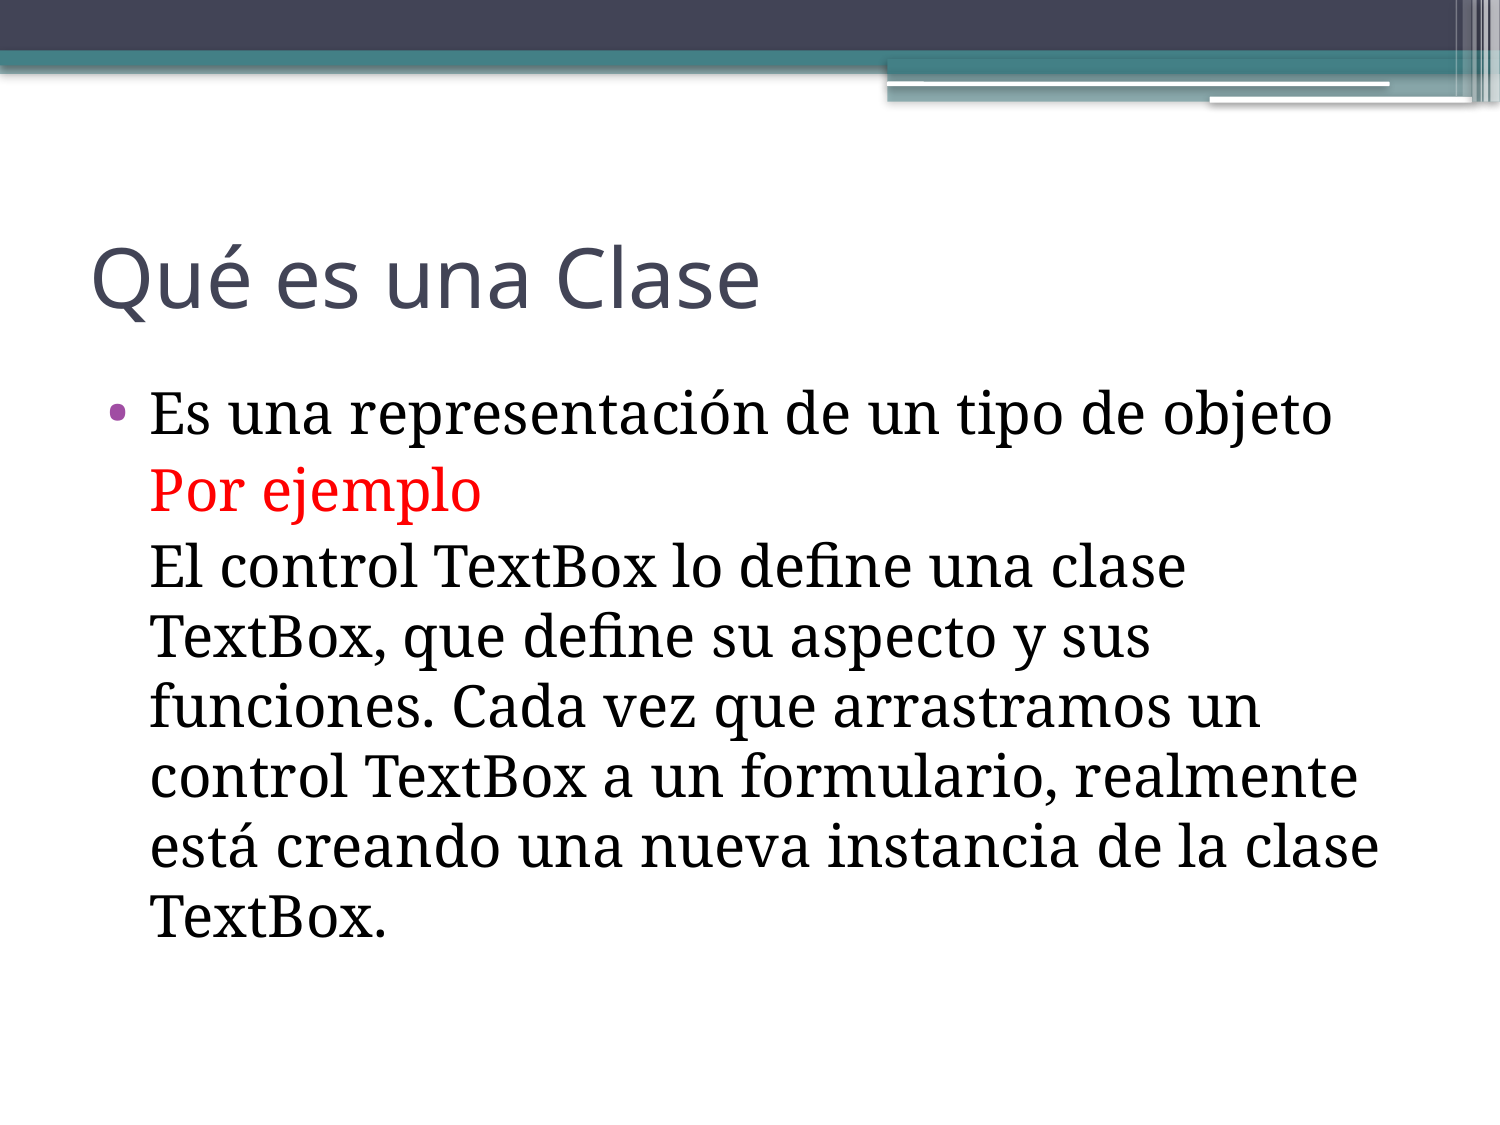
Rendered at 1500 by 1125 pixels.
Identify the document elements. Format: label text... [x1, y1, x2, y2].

title Qué es una Clase [75, 187, 1425, 363]
list Es una representación de un tipo de objeto Por ejemplo El control TextBox lo define una clase TextBox, que define su aspecto y sus funciones. Cada vez que arrastramos un control TextBox a un formulario, realmente está creando una nueva instancia de la clase TextBox. [75, 368, 1425, 1079]
